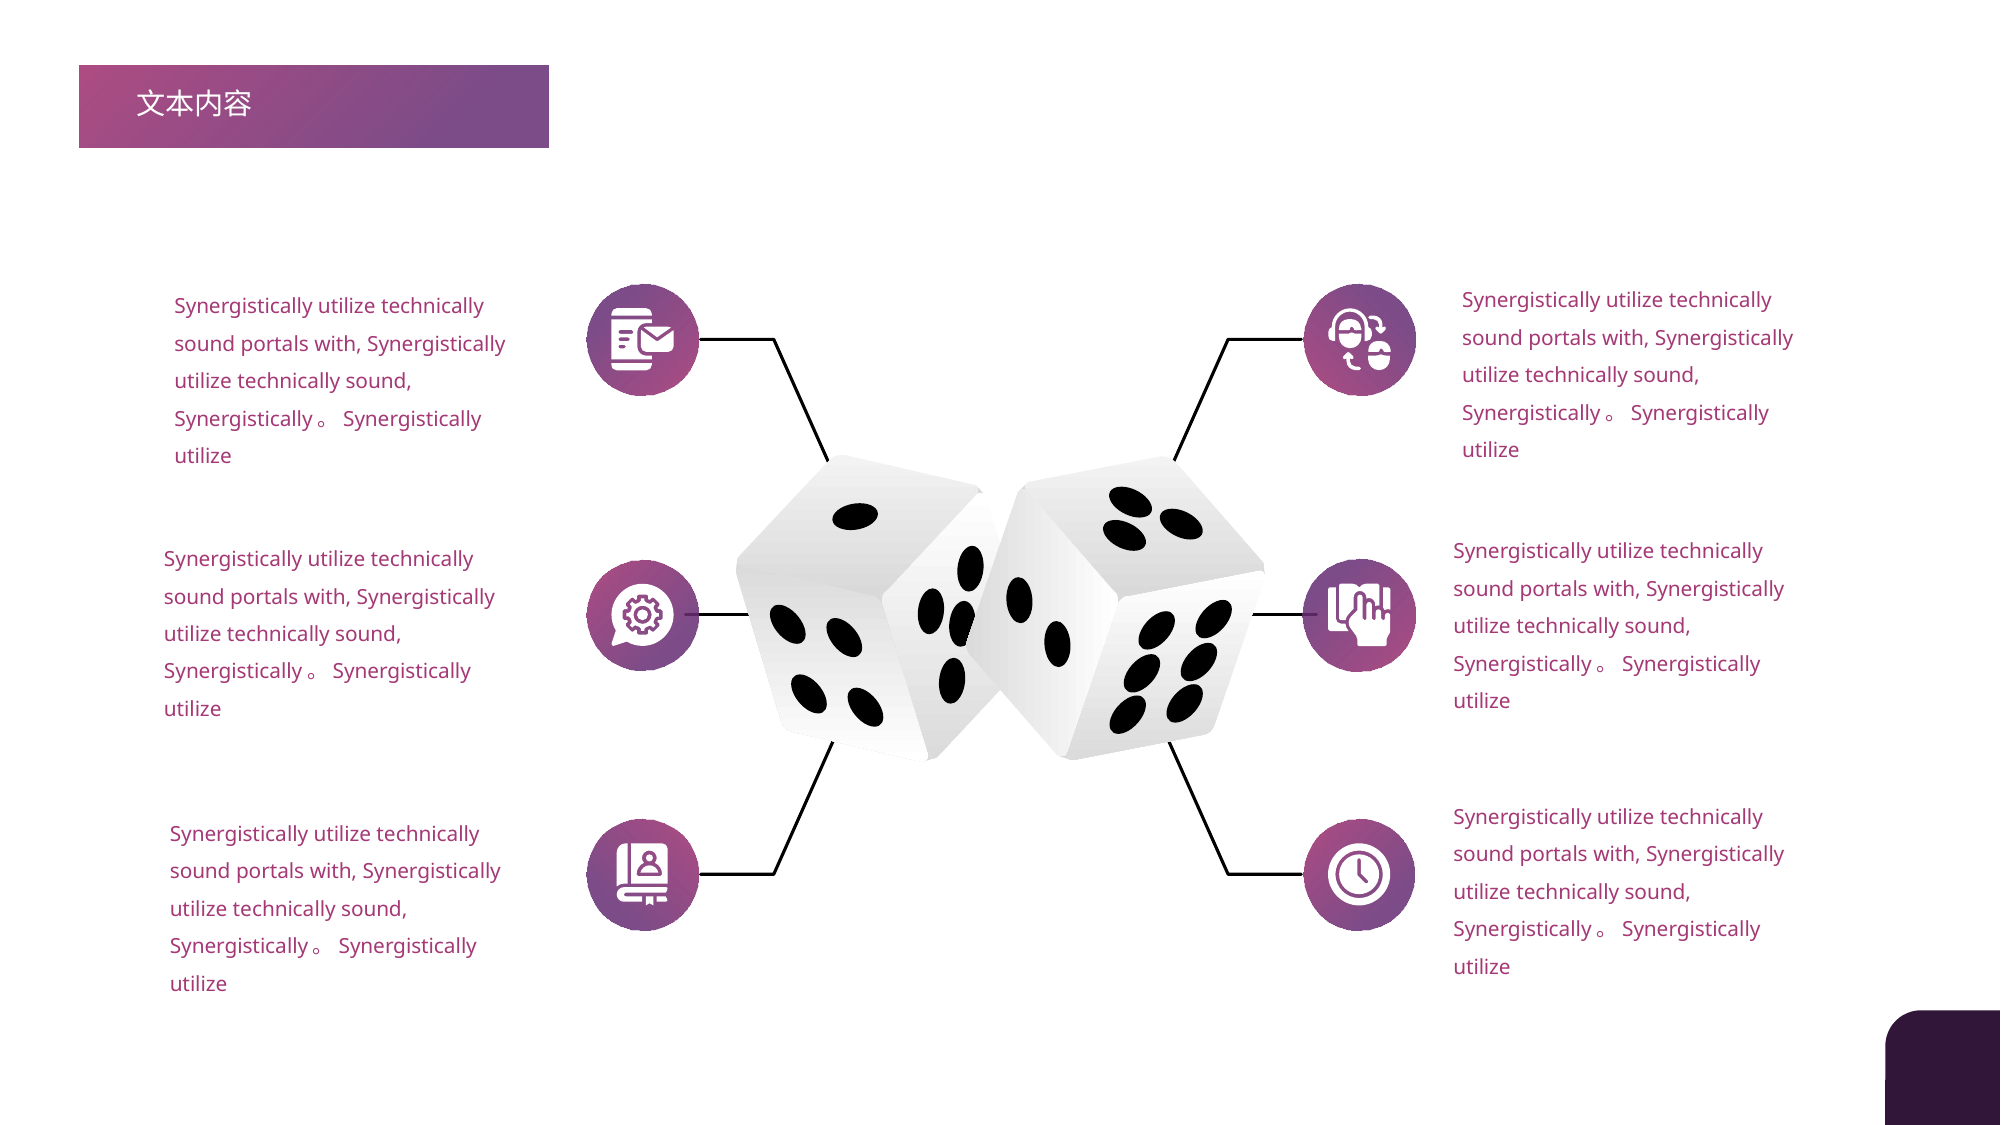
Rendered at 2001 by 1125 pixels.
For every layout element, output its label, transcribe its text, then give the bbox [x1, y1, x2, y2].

text_box Synergistically utilize technically sound portals with, Synergistically utilize technically sound, Synergistically。Synergistically utilize [174, 280, 538, 468]
text_box [1301, 557, 1417, 673]
text_box [1302, 817, 1416, 932]
text_box [1006, 577, 1033, 624]
text_box [637, 609, 648, 621]
text_box [1044, 621, 1071, 668]
text_box [1368, 315, 1386, 334]
text_box [791, 674, 827, 714]
text_box [881, 492, 1000, 759]
text_box Synergistically utilize technically sound portals with, Synergistically utilize technically sound, Synergistically。Synergistically utilize [163, 533, 528, 721]
text_box [585, 558, 700, 672]
text_box [611, 583, 674, 646]
text_box [847, 687, 884, 727]
text_box [737, 454, 979, 596]
text_box Synergistically utilize technically sound portals with, Synergistically utilize technically sound, Synergistically。Synergistically utilize [1462, 274, 1826, 462]
text_box [1302, 282, 1417, 397]
text_box [611, 363, 652, 371]
text_box [640, 865, 659, 873]
text_box [616, 843, 628, 887]
text_box [656, 896, 668, 902]
text_box [1138, 611, 1175, 650]
text_box [769, 604, 806, 644]
text_box [735, 565, 928, 762]
text_box [1166, 684, 1203, 723]
text_box [1066, 570, 1266, 760]
text_box Synergistically utilize technically sound portals with, Synergistically utilize technically sound, Synergistically。Synergistically utilize [1453, 791, 1817, 979]
text_box [79, 65, 549, 148]
text_box [1338, 332, 1362, 349]
text_box 文本内容 [121, 82, 487, 129]
text_box [1328, 587, 1349, 632]
text_box [585, 817, 700, 932]
text_box [640, 329, 674, 352]
text_box [1328, 308, 1372, 342]
text_box [1159, 508, 1203, 540]
text_box [966, 489, 1119, 757]
text_box [626, 598, 659, 631]
text_box [1180, 642, 1218, 682]
text_box [1339, 854, 1380, 895]
text_box [1342, 352, 1361, 371]
text_box [1368, 354, 1390, 371]
text_box [631, 843, 668, 884]
text_box [1109, 695, 1146, 734]
text_box [1383, 587, 1391, 610]
text_box Synergistically utilize technically sound portals with, Synergistically utilize technically sound, Synergistically。Synergistically utilize [1453, 525, 1817, 713]
text_box [611, 308, 652, 316]
text_box [917, 588, 945, 635]
text_box [1328, 843, 1391, 906]
text_box [643, 326, 672, 338]
text_box [876, 594, 883, 600]
text_box [949, 600, 975, 647]
text_box [645, 854, 653, 862]
text_box [832, 503, 878, 531]
text_box [1103, 519, 1146, 551]
text_box [585, 282, 700, 397]
text_box [938, 657, 966, 704]
text_box [1368, 341, 1391, 353]
text_box [1339, 583, 1380, 621]
text_box [1025, 456, 1264, 596]
text_box [645, 896, 654, 906]
text_box [1195, 599, 1232, 639]
text_box [611, 319, 652, 360]
text_box [1109, 486, 1152, 518]
text_box [1123, 654, 1161, 693]
text_box [826, 618, 863, 658]
text_box Synergistically utilize technically sound portals with, Synergistically utilize technically sound, Synergistically。Synergistically utilize [169, 807, 534, 996]
text_box [616, 887, 668, 902]
text_box [1348, 594, 1391, 647]
text_box [1338, 319, 1362, 331]
text_box [957, 545, 984, 592]
